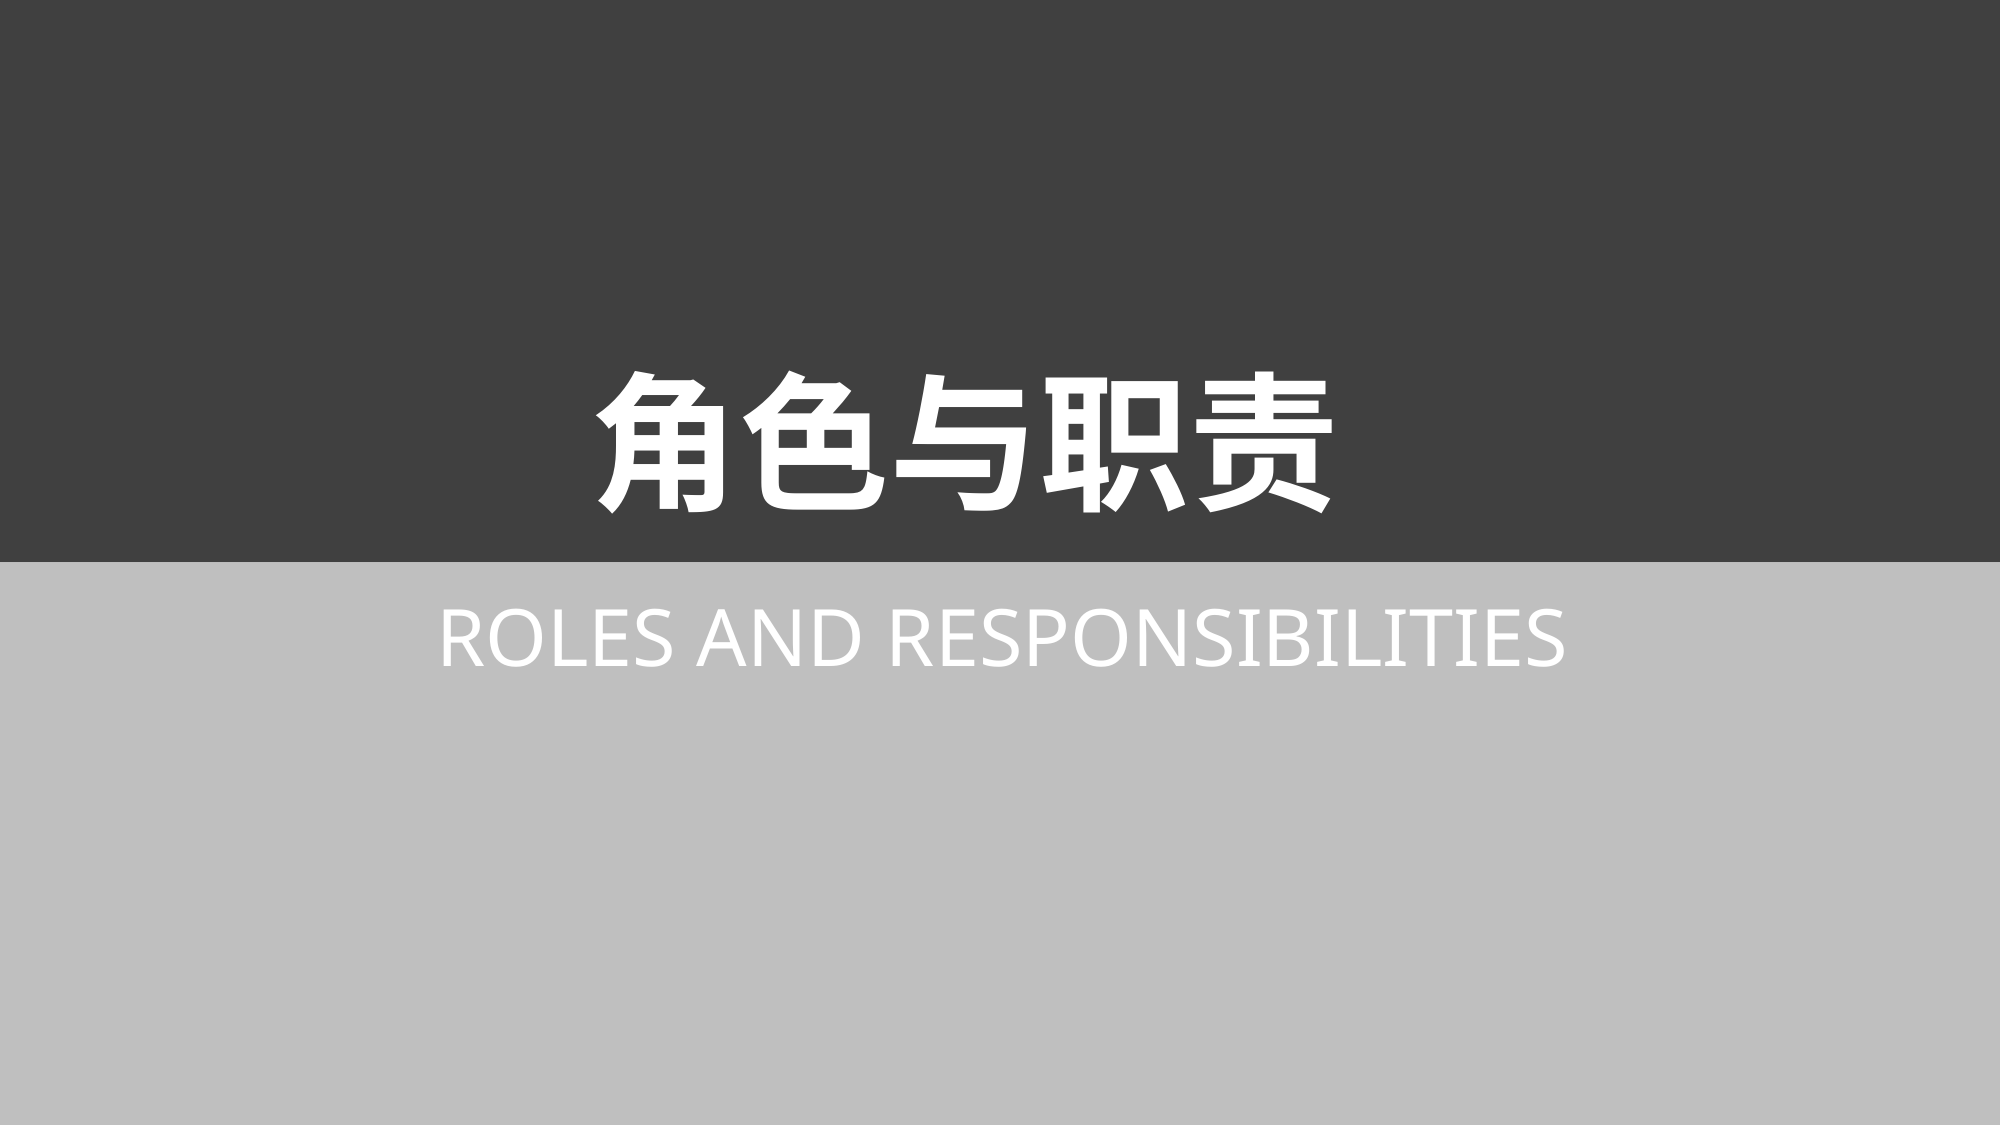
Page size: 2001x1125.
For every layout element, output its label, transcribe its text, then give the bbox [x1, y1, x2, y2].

text_box ROLES AND RESPONSIBILITIES [421, 580, 1804, 691]
text_box [0, 0, 2000, 560]
text_box 角色与职责 [574, 341, 1674, 537]
text_box [0, 560, 2000, 1125]
